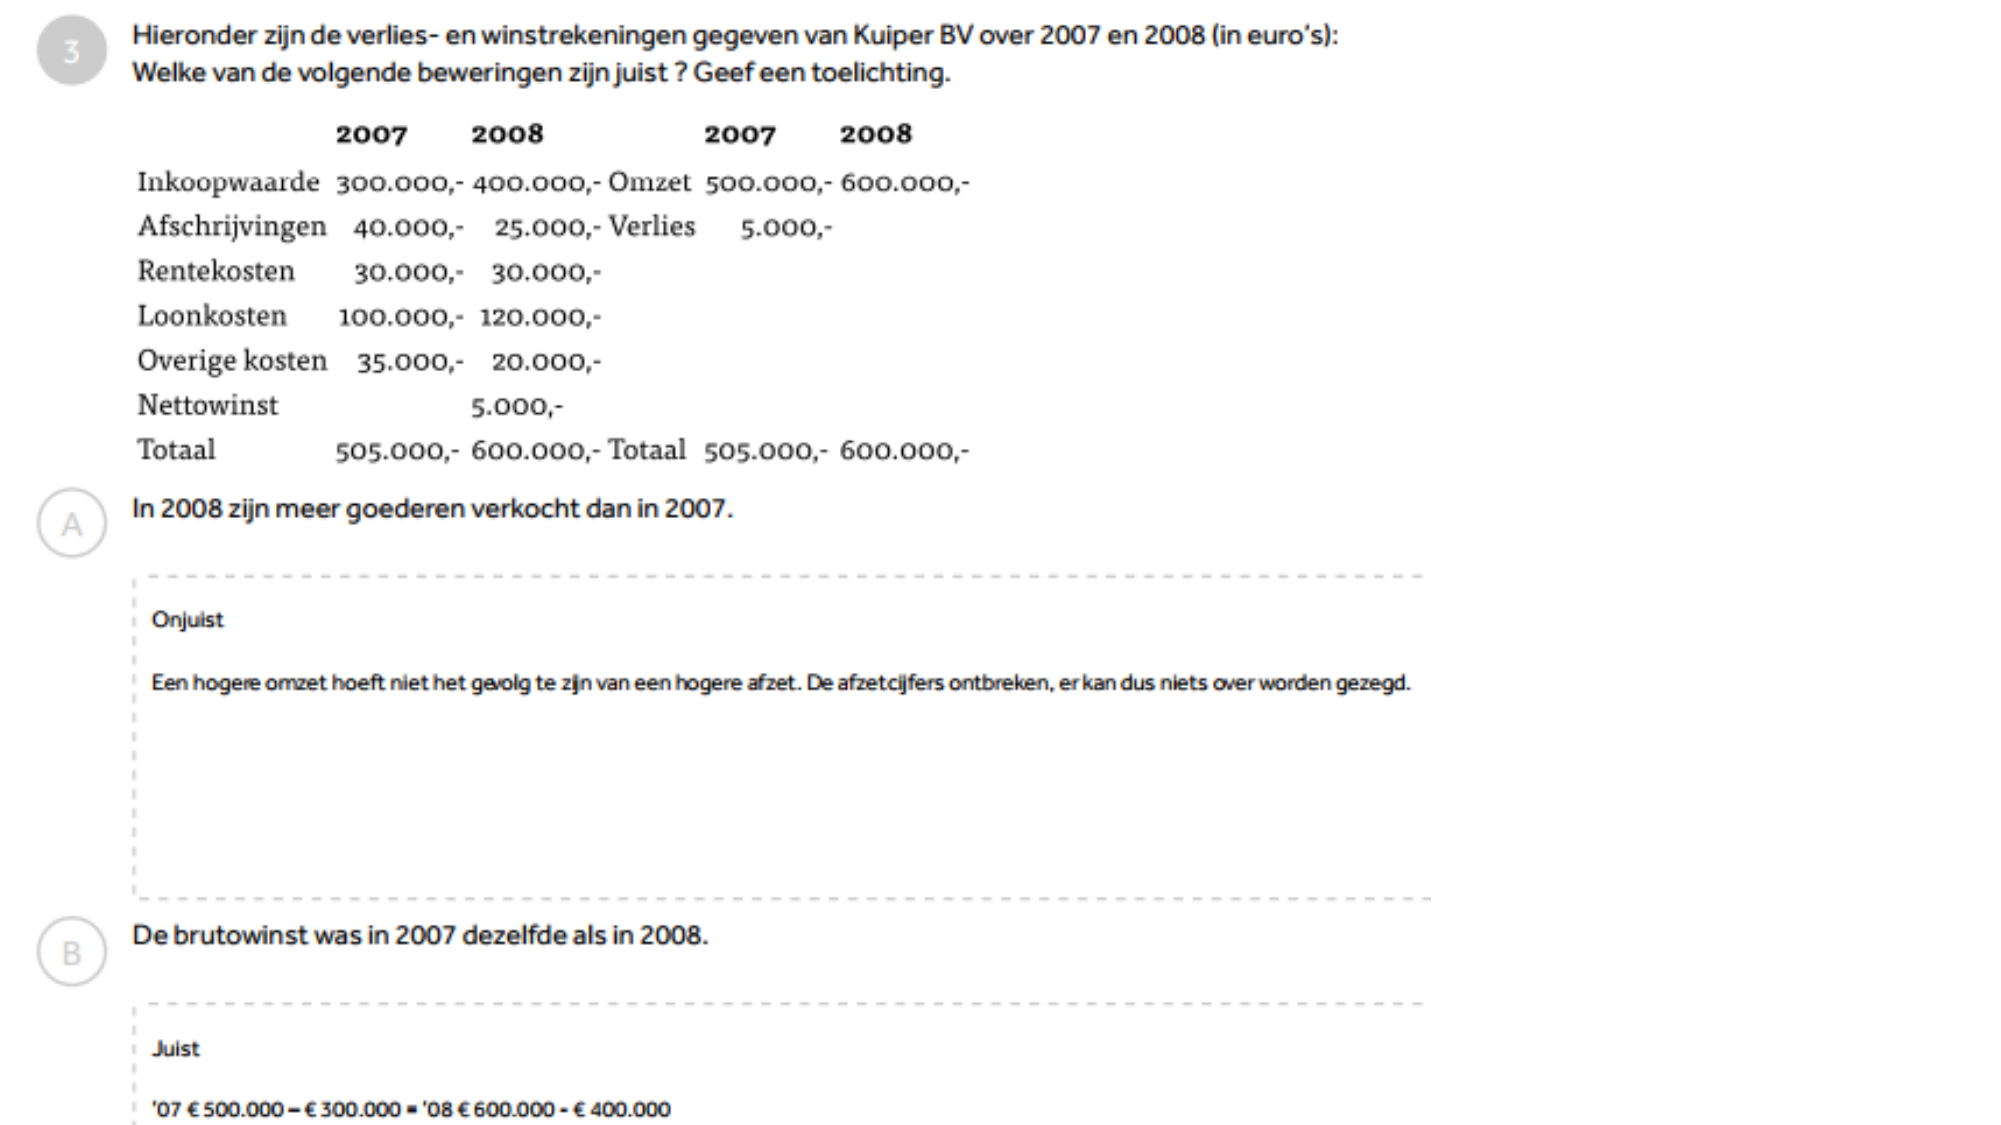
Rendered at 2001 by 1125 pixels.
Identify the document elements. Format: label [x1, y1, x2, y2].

picture [0, 0, 1431, 1125]
